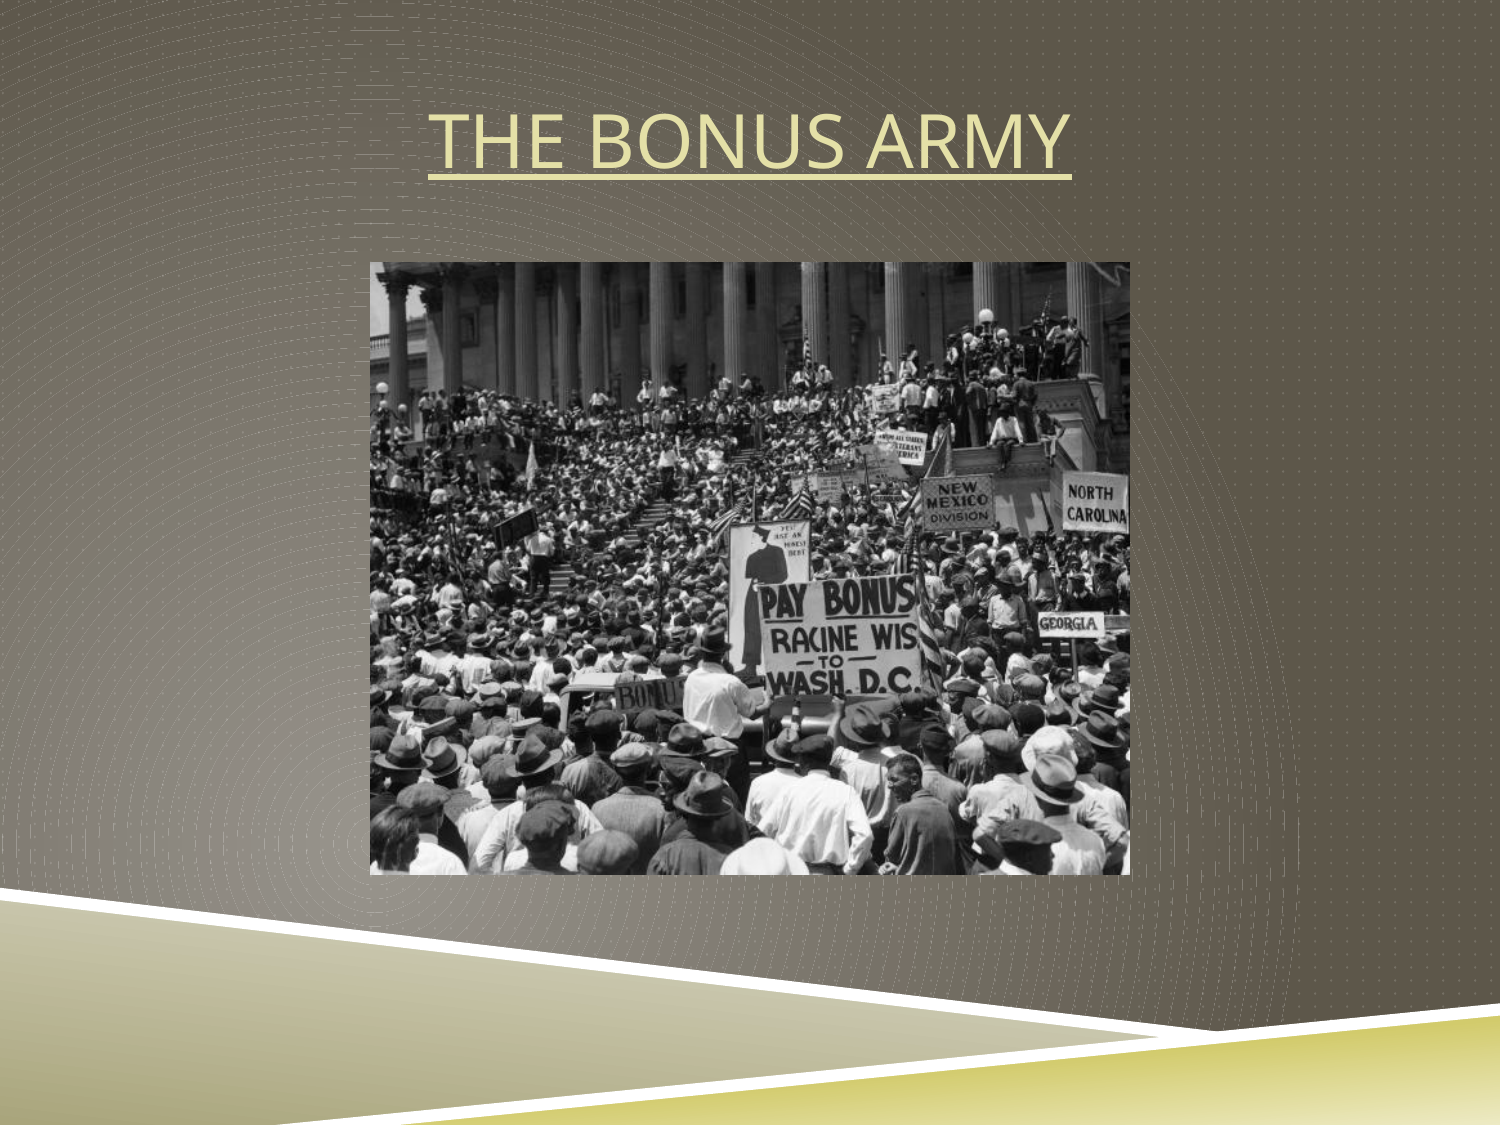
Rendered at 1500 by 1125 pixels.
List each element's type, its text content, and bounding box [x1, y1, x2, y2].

title The BONUS ARMY [112, 45, 1388, 233]
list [370, 262, 1130, 876]
